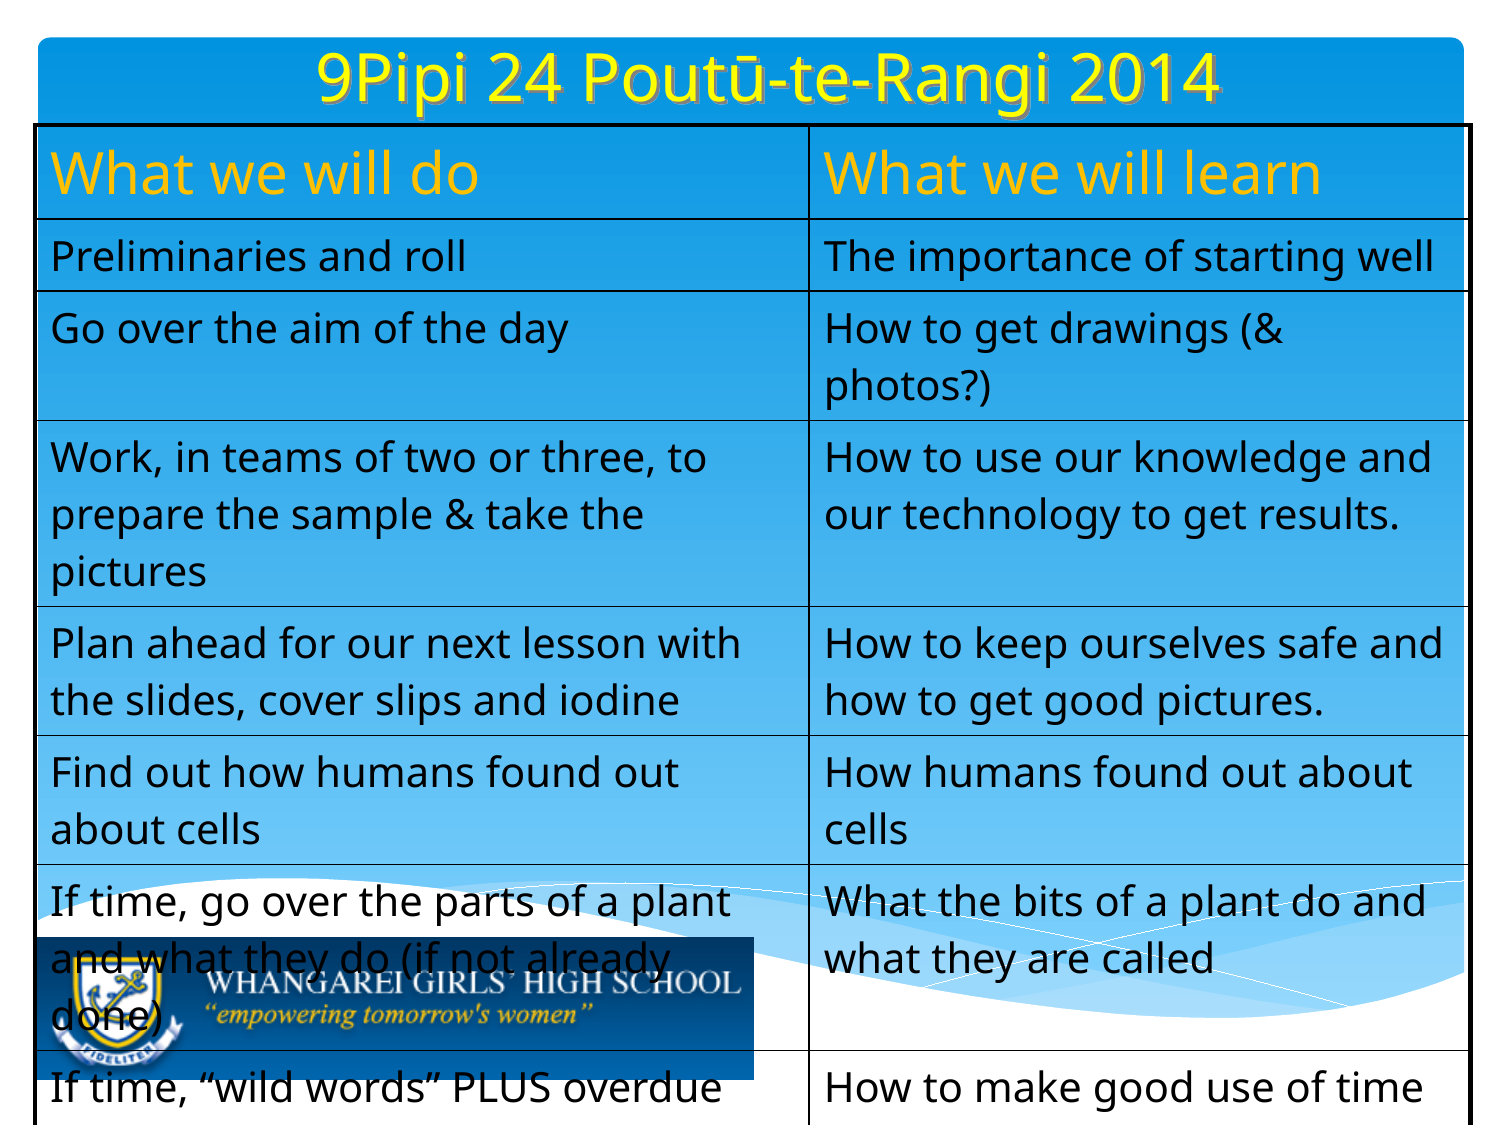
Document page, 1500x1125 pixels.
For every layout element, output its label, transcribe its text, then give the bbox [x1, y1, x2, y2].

table_header What we will do [37, 127, 808, 218]
text_box 9Pipi 24 Poutū-te-Rangi 2014 [162, 24, 1375, 123]
table_cell Go over the aim of the day [37, 292, 808, 420]
table_cell How to keep ourselves safe and how to get good pictures. [810, 607, 1468, 735]
table_cell If time, go over the parts of a plant and what they do (if not already done) [37, 865, 808, 1050]
table_header What we will learn [810, 127, 1468, 218]
table_cell Find out how humans found out about cells [37, 736, 808, 864]
table_cell What the bits of a plant do and what they are called [810, 865, 1468, 1050]
table_cell Preliminaries and roll [37, 220, 808, 290]
table_cell How to get drawings (& photos?) [810, 292, 1468, 420]
table_cell Work, in teams of two or three, to prepare the sample & take the pictures [37, 421, 808, 606]
table_cell If time, “wild words” PLUS overdue bookmarking and Scipad marking [37, 1051, 808, 1125]
picture [37, 937, 754, 1080]
table_cell How to make good use of time in class [810, 1051, 1468, 1125]
table_cell How to use our knowledge and our technology to get results. [810, 421, 1468, 606]
table_cell The importance of starting well [810, 220, 1468, 290]
table_cell How humans found out about cells [810, 736, 1468, 864]
table_cell Plan ahead for our next lesson with the slides, cover slips and iodine [37, 607, 808, 735]
